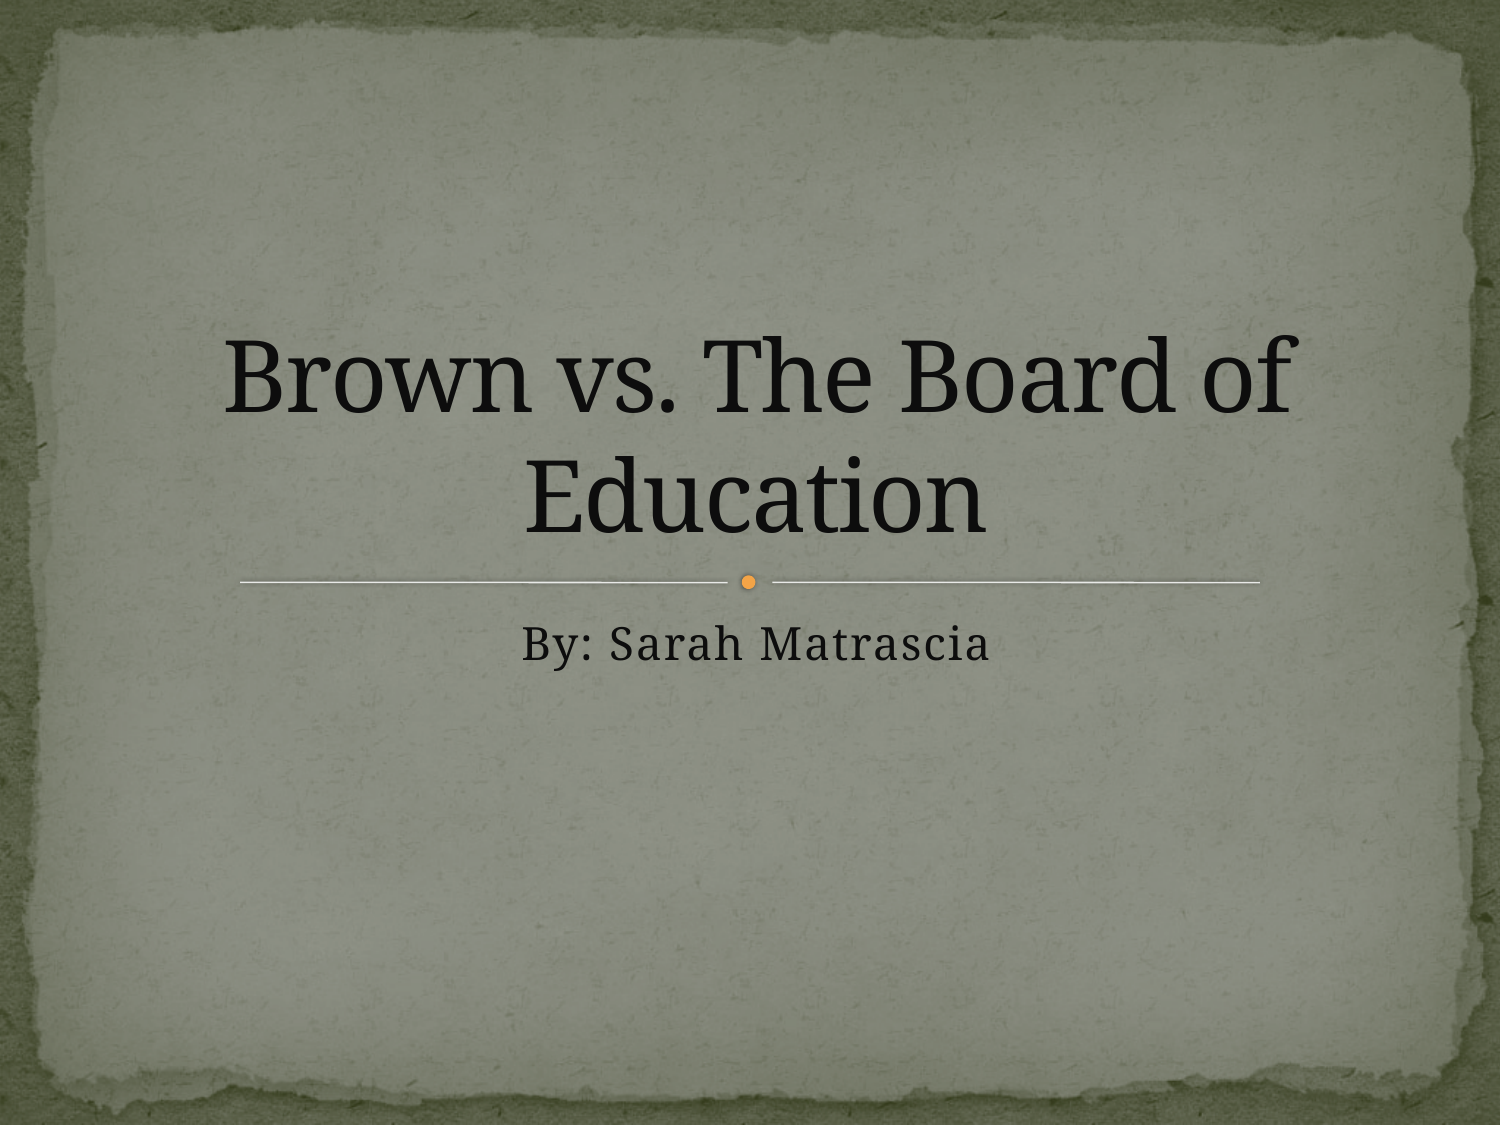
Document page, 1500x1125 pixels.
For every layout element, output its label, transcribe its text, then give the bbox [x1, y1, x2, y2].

subtitle By: Sarah Matrascia [75, 606, 1438, 795]
title Brown vs. The Board of Education [74, 235, 1438, 561]
